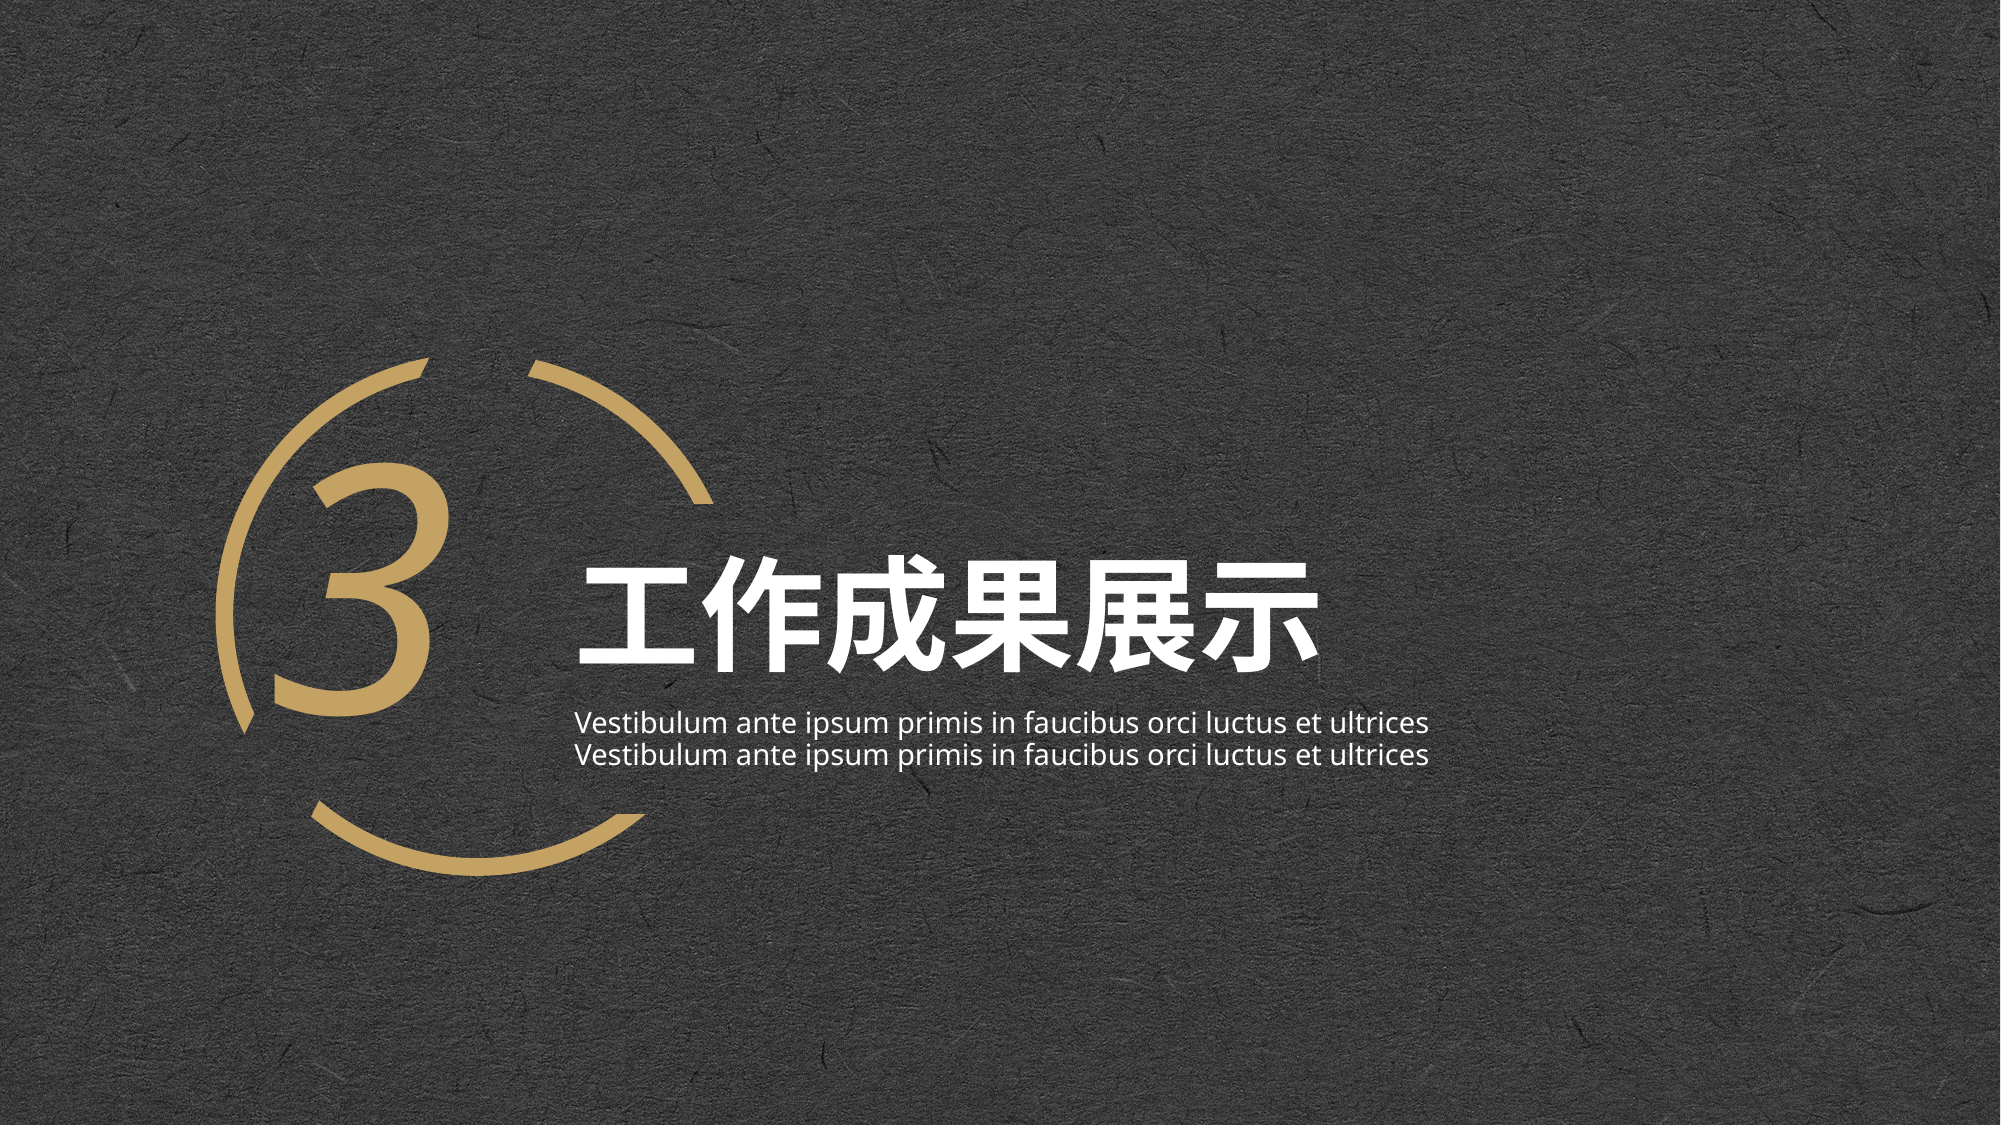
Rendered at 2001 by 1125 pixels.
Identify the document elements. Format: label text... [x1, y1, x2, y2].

title 工作成果展示 [559, 228, 1862, 697]
picture [0, 0, 2001, 1125]
list Vestibulum ante ipsum primis in faucibus orci luctus et ultrices Vestibulum ante ipsum primis in faucibus orci luctus et ultrices [559, 700, 1471, 947]
list 3 [132, 371, 593, 833]
